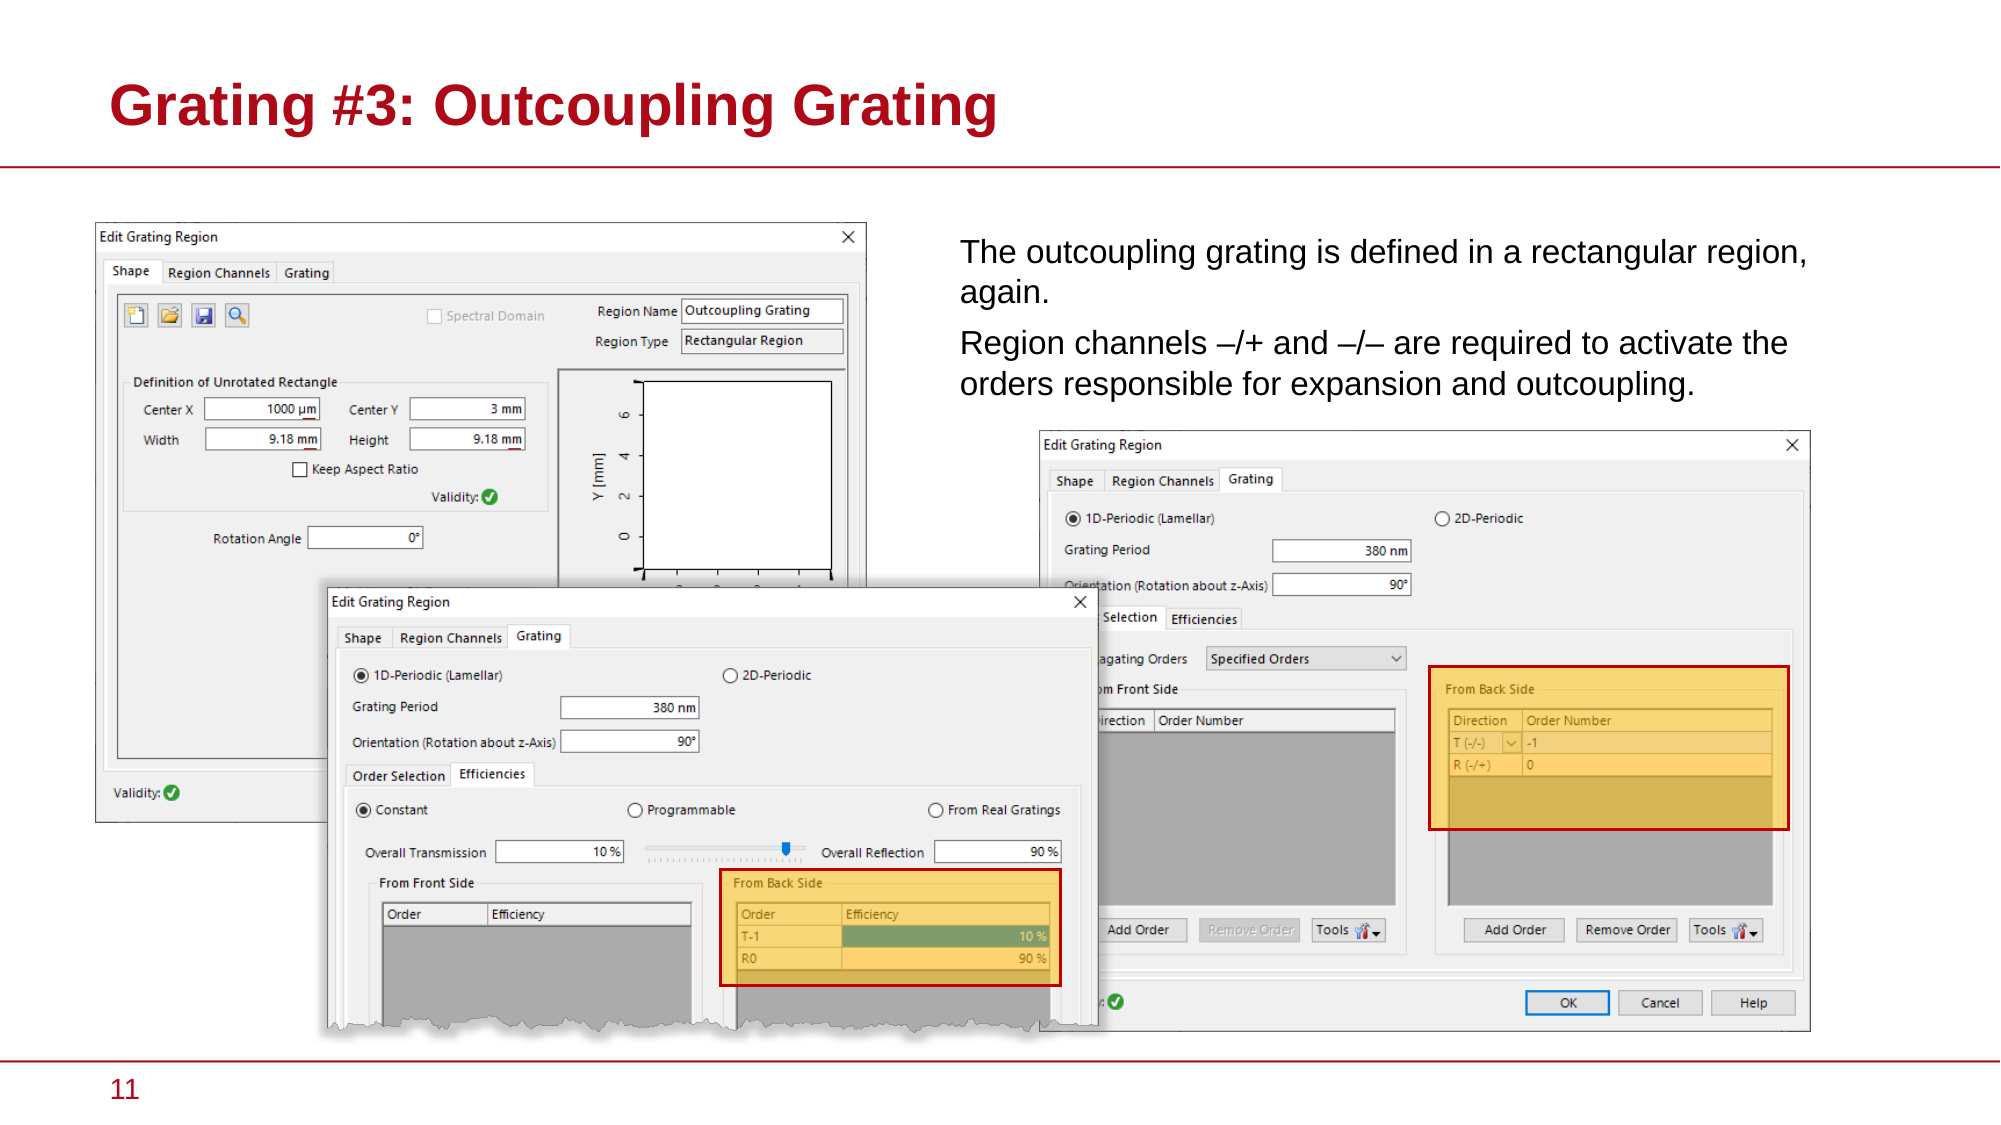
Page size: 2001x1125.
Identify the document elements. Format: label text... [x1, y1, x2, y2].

slide_number 11 [94, 1062, 296, 1114]
title Grating #3: Outcoupling Grating [94, 59, 1906, 148]
text_box The outcoupling grating is defined in a rectangular region, again. Region channels ‒/+ and ‒/‒ are required to activate the orders responsible for expansion and outcoupling. [945, 222, 1906, 494]
picture [0, 0, 2000, 1125]
